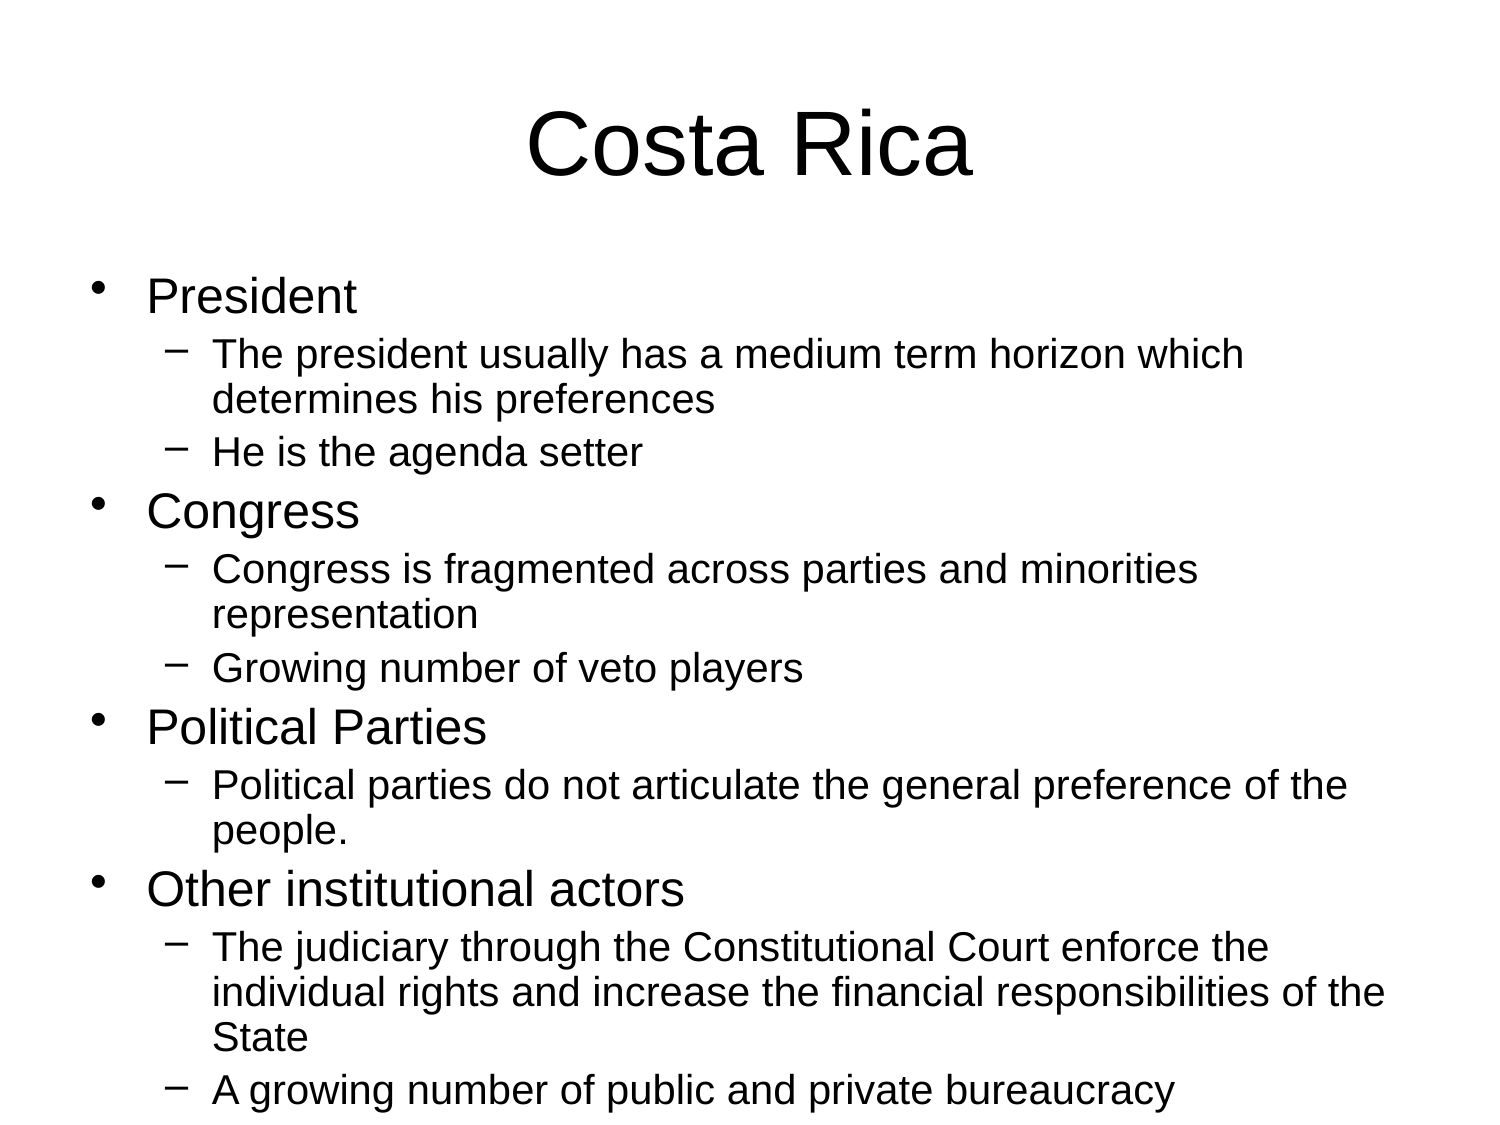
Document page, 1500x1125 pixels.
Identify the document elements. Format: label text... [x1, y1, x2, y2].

title Costa Rica [74, 44, 1426, 233]
list President The president usually has a medium term horizon which determines his preferences He is the agenda setter Congress Congress is fragmented across parties and minorities representation Growing number of veto players Political Parties Political parties do not articulate the general preference of the people. Other institutional actors The judiciary through the Constitutional Court enforce the individual rights and increase the financial responsibilities of the State A growing number of public and private bureaucracy [74, 262, 1471, 1095]
